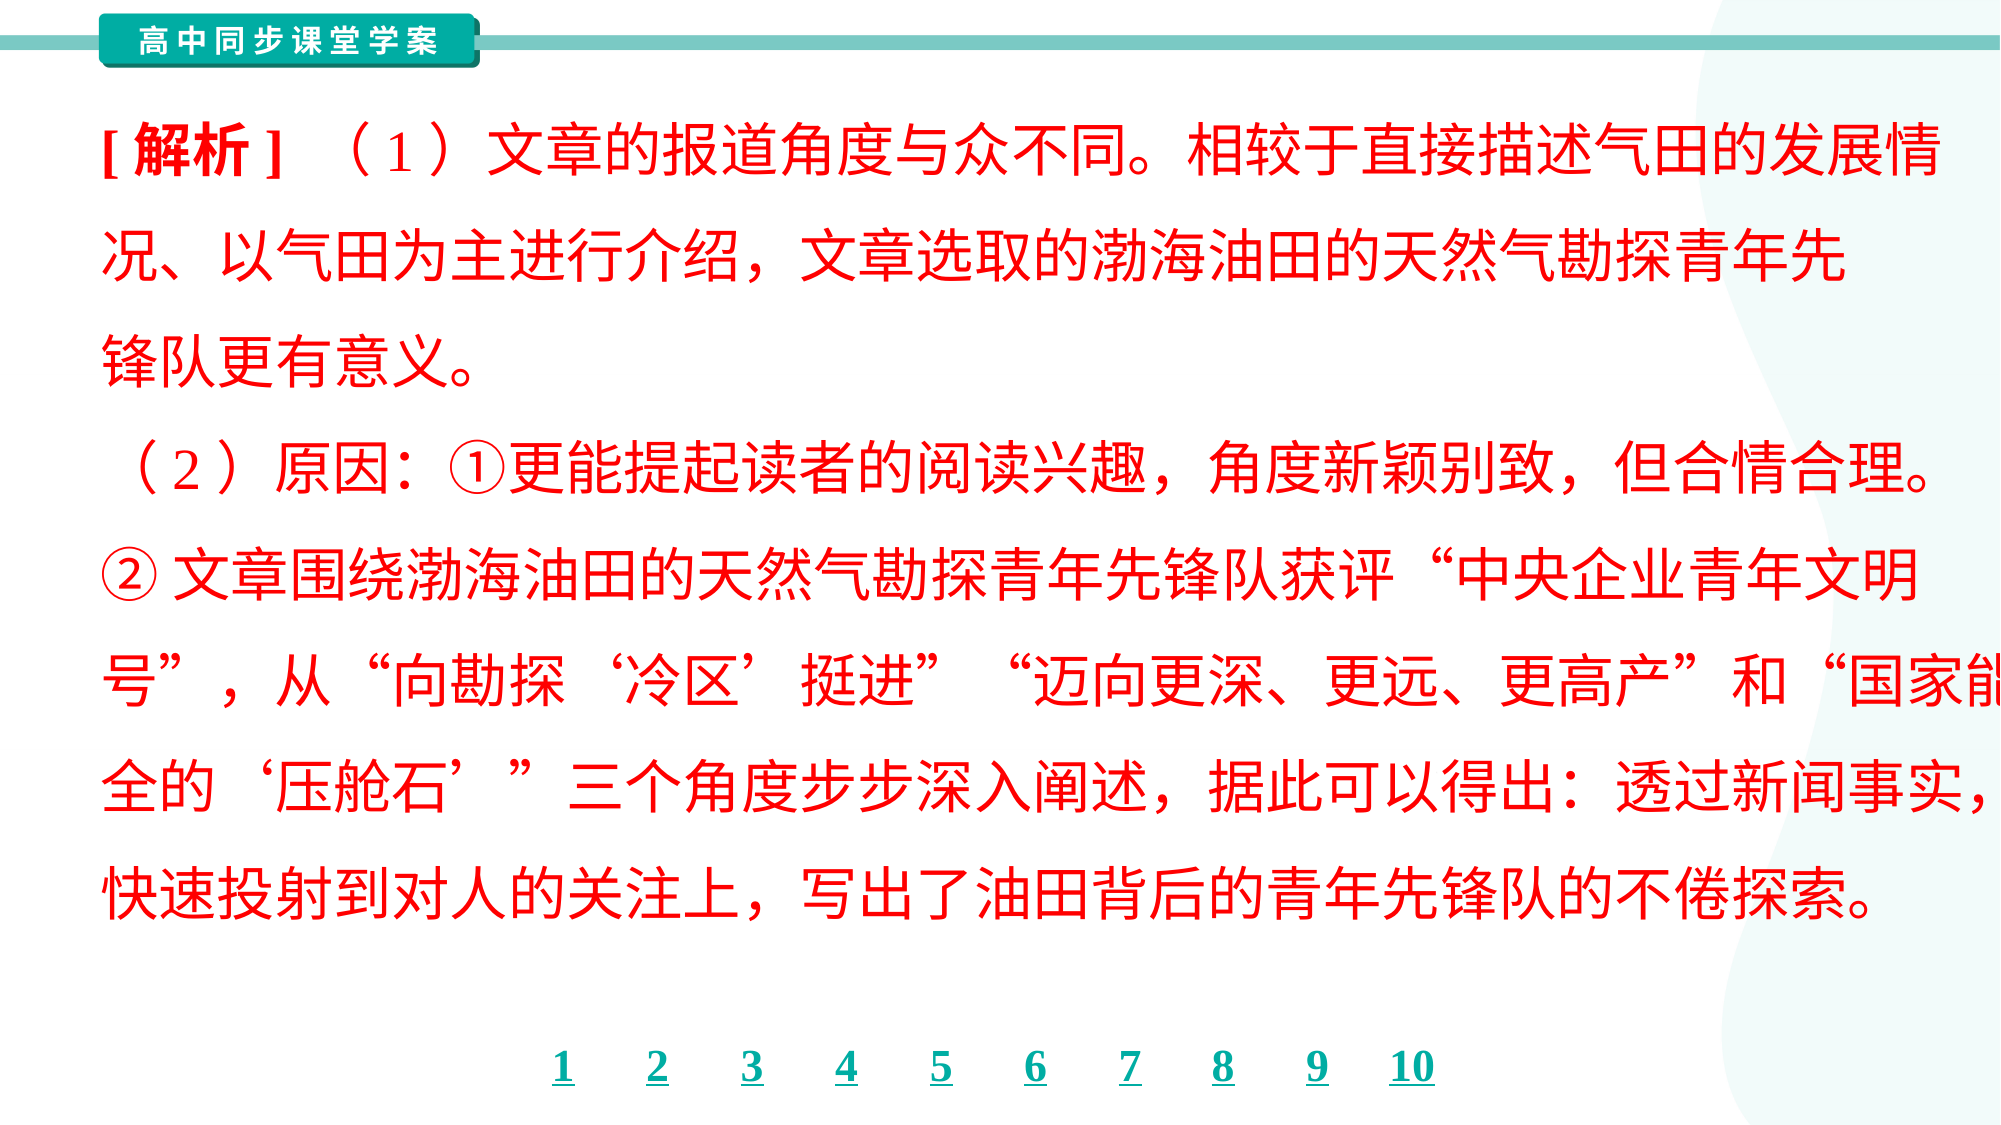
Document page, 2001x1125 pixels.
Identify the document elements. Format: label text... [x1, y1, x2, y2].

text_box [解析] （1）文章的报道角度与众不同。相较于直接描述气田的发展情 况、以气田为主进行介绍，文章选取的渤海油田的天然气勘探青年先 锋队更有意义。 （2）原因：①更能提起读者的阅读兴趣，角度新颖别致，但合情合理。 ②文章围绕渤海油田的天然气勘探青年先锋队获评“中央企业青年文明 号”，从“向勘探‘冷区’挺进”“迈向更深、更远、更高产”和“国家能源安 全的‘压舱石’”三个角度步步深入阐述，据此可以得出：透过新闻事实， 快速投射到对人的关注上，写出了油田背后的青年先锋队的不倦探索。 [100, 76, 1899, 927]
picture [0, 0, 2000, 1125]
